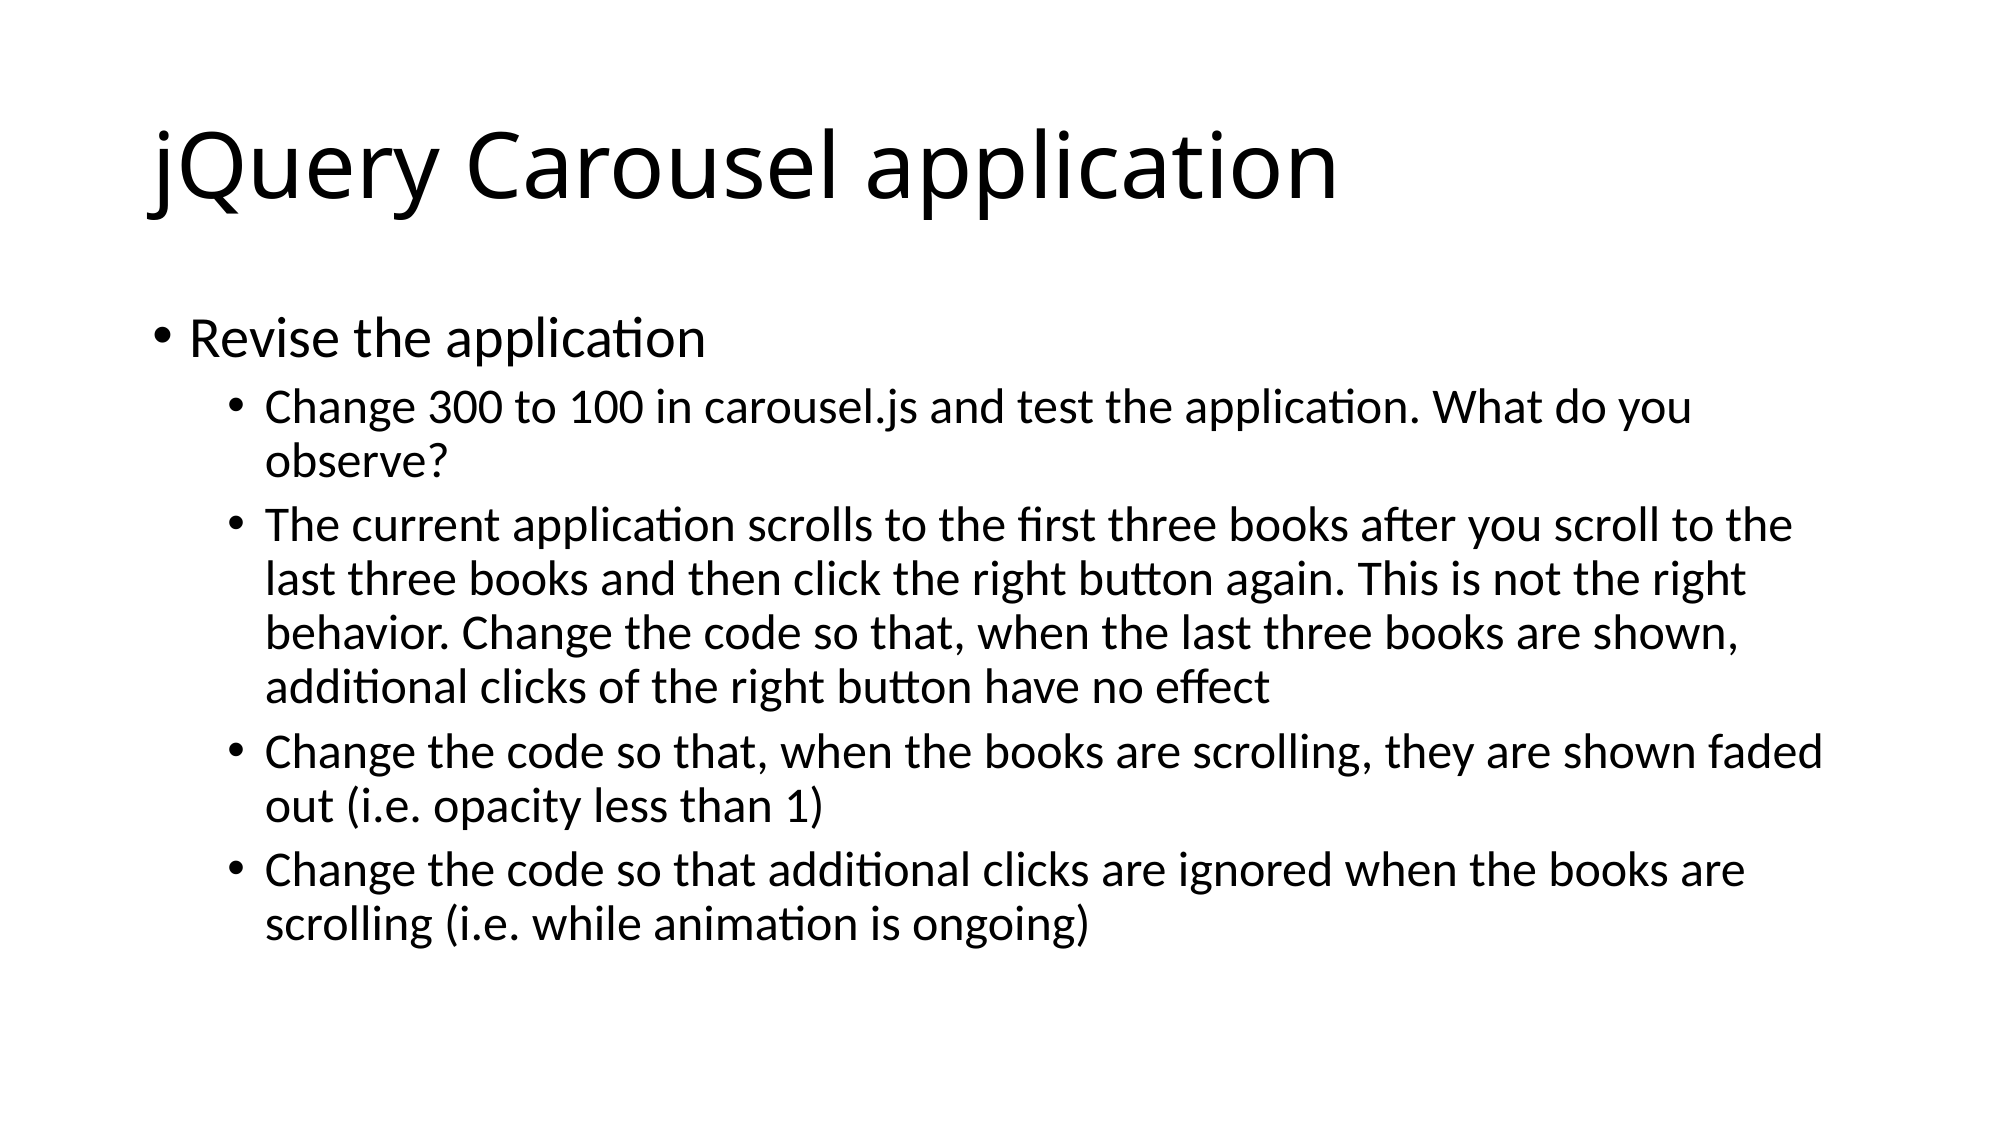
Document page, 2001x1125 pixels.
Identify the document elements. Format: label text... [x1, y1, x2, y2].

list Revise the application Change 300 to 100 in carousel.js and test the application. What do you observe? The current application scrolls to the first three books after you scroll to the last three books and then click the right button again. This is not the right behavior. Change the code so that, when the last three books are shown, additional clicks of the right button have no effect Change the code so that, when the books are scrolling, they are shown faded out (i.e. opacity less than 1) Change the code so that additional clicks are ignored when the books are scrolling (i.e. while animation is ongoing) [137, 299, 1863, 1014]
title jQuery Carousel application [137, 59, 1863, 278]
